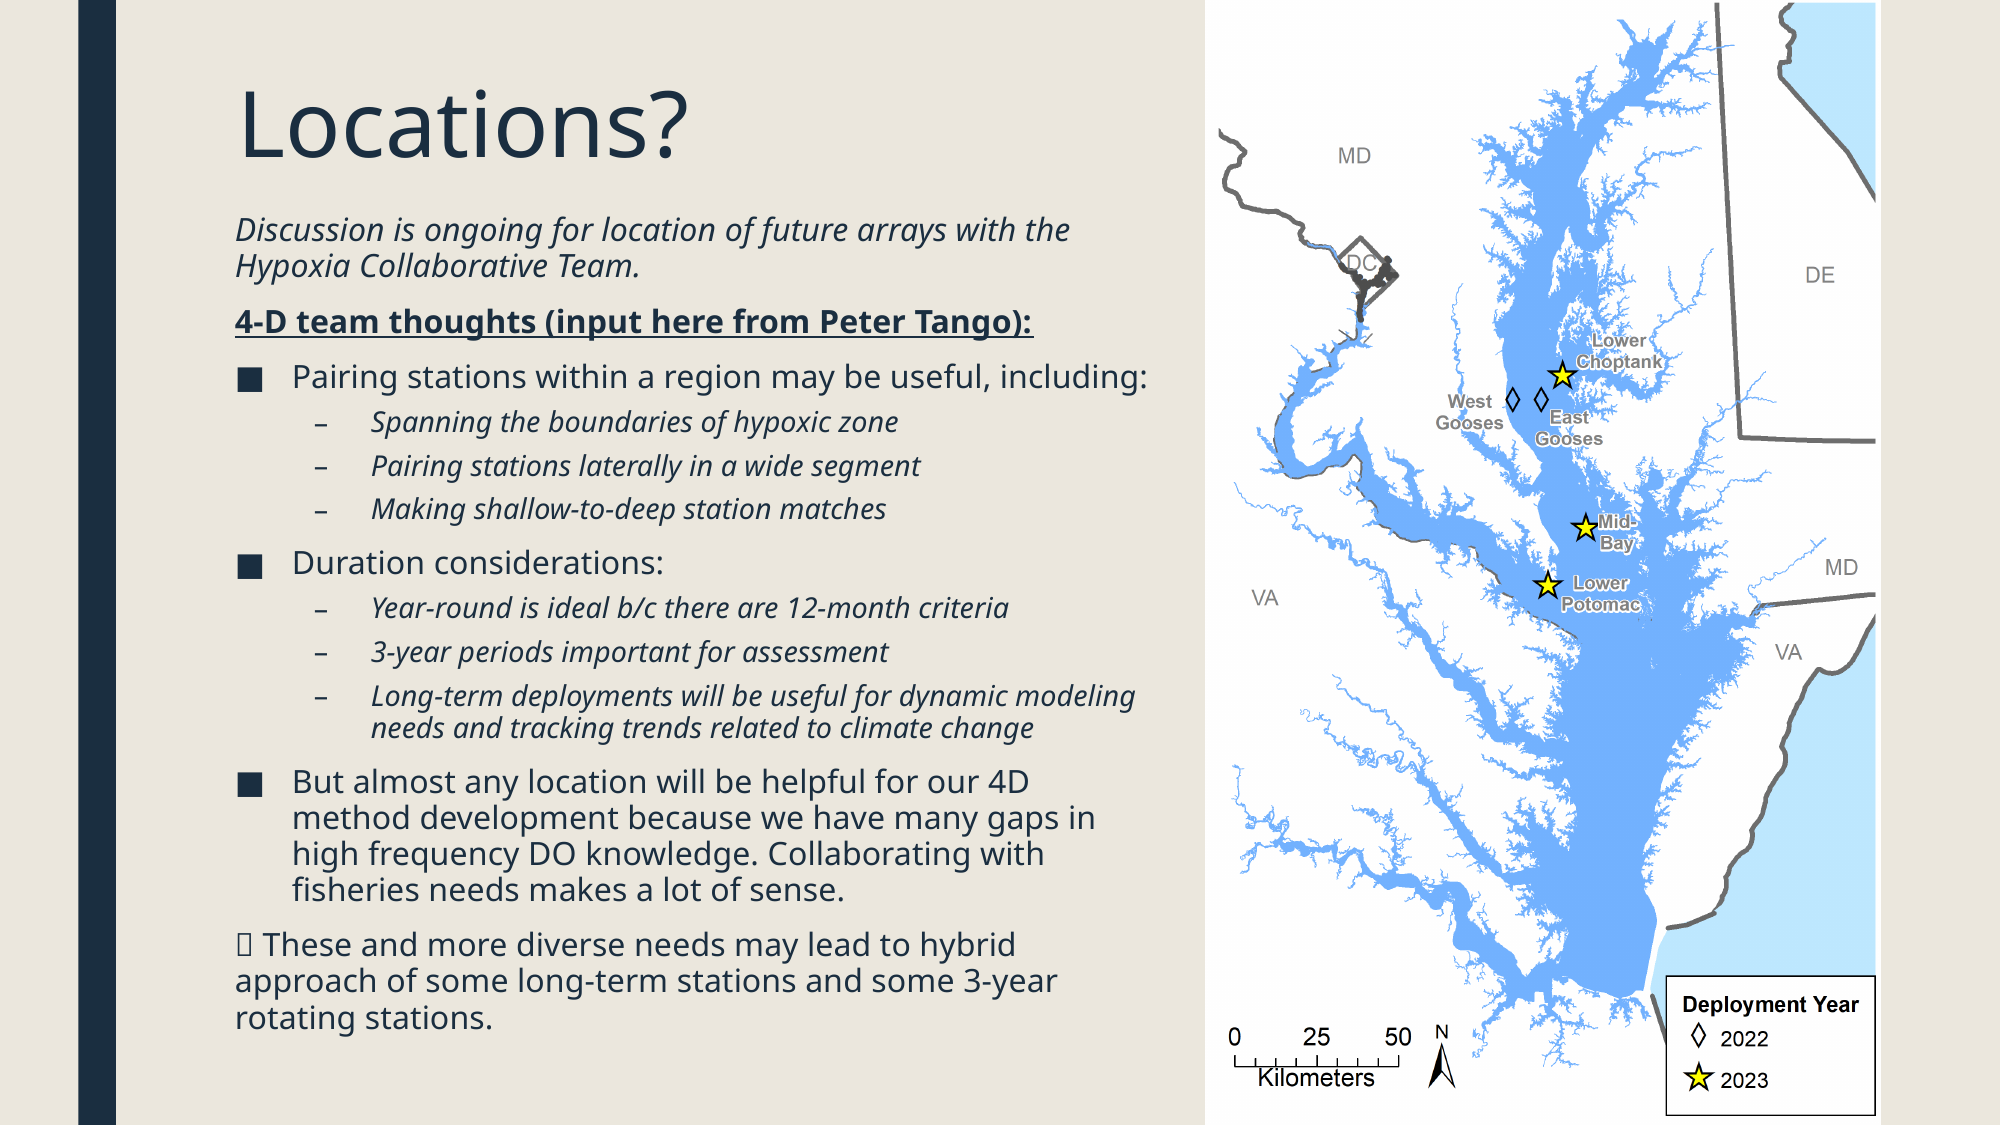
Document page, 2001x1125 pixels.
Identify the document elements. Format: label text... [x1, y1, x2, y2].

list Discussion is ongoing for location of future arrays with the Hypoxia Collaborative Team. 4-D team thoughts (input here from Peter Tango): Pairing stations within a region may be useful, including: Spanning the boundaries of hypoxic zone Pairing stations laterally in a wide segment Making shallow-to-deep station matches Duration considerations: Year-round is ideal b/c there are 12-month criteria 3-year periods important for assessment Long-term deployments will be useful for dynamic modeling needs and tracking trends related to climate change But almost any location will be helpful for our 4D method development because we have many gaps in high frequency DO knowledge. Collaborating with fisheries needs makes a lot of sense.  These and more diverse needs may lead to hybrid approach of some long-term stations and some 3-year rotating stations. [219, 205, 1167, 1078]
title Locations? [222, 71, 1205, 189]
picture [1205, 0, 1881, 1125]
